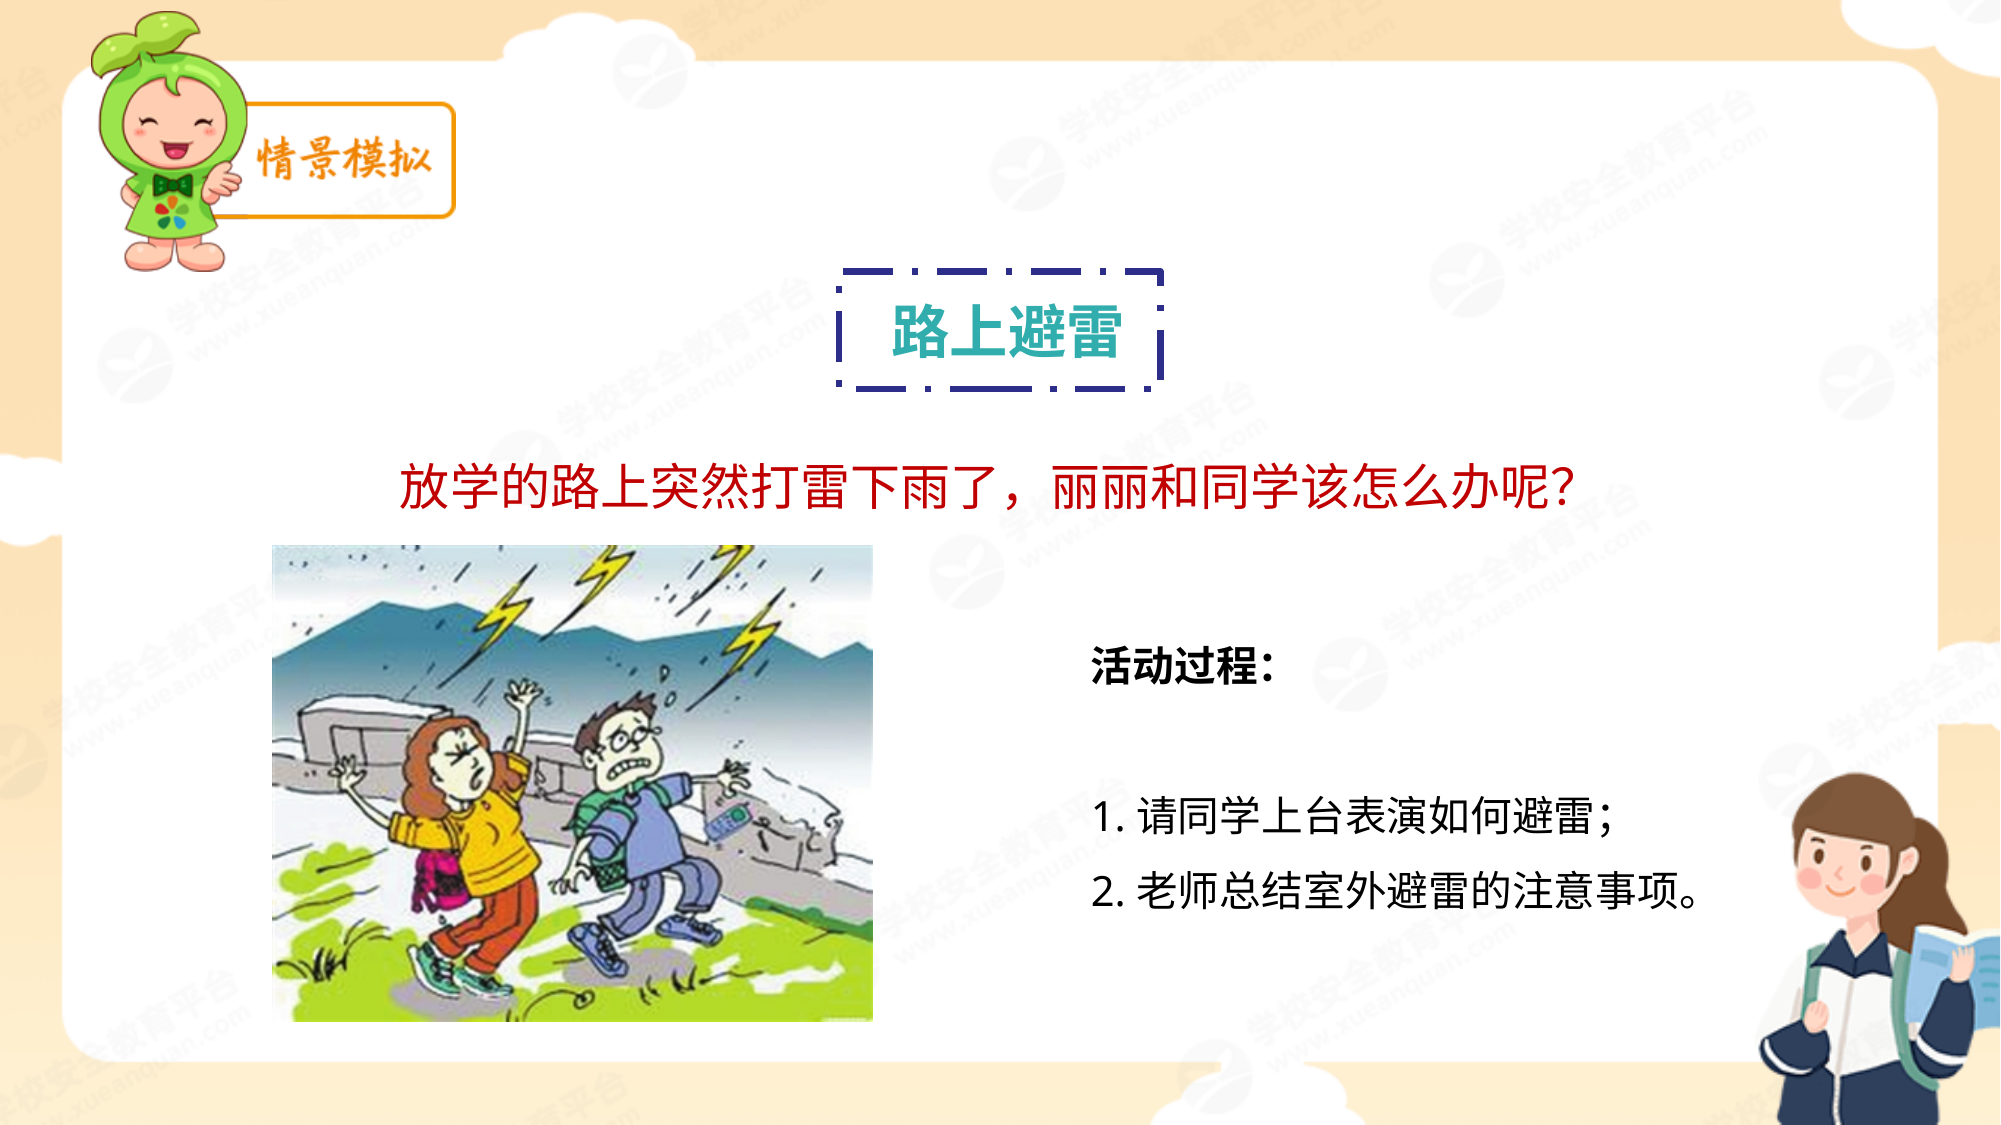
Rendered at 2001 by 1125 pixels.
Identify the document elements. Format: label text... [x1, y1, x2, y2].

text_box 放学的路上突然打雷下雨了，丽丽和同学该怎么办呢？ [347, 418, 1653, 523]
text_box 活动过程： 1.请同学上台表演如何避雷； 2.老师总结室外避雷的注意事项。 [1076, 607, 1764, 922]
text_box 路上避雷 [837, 269, 1163, 391]
picture [0, 0, 2001, 1125]
